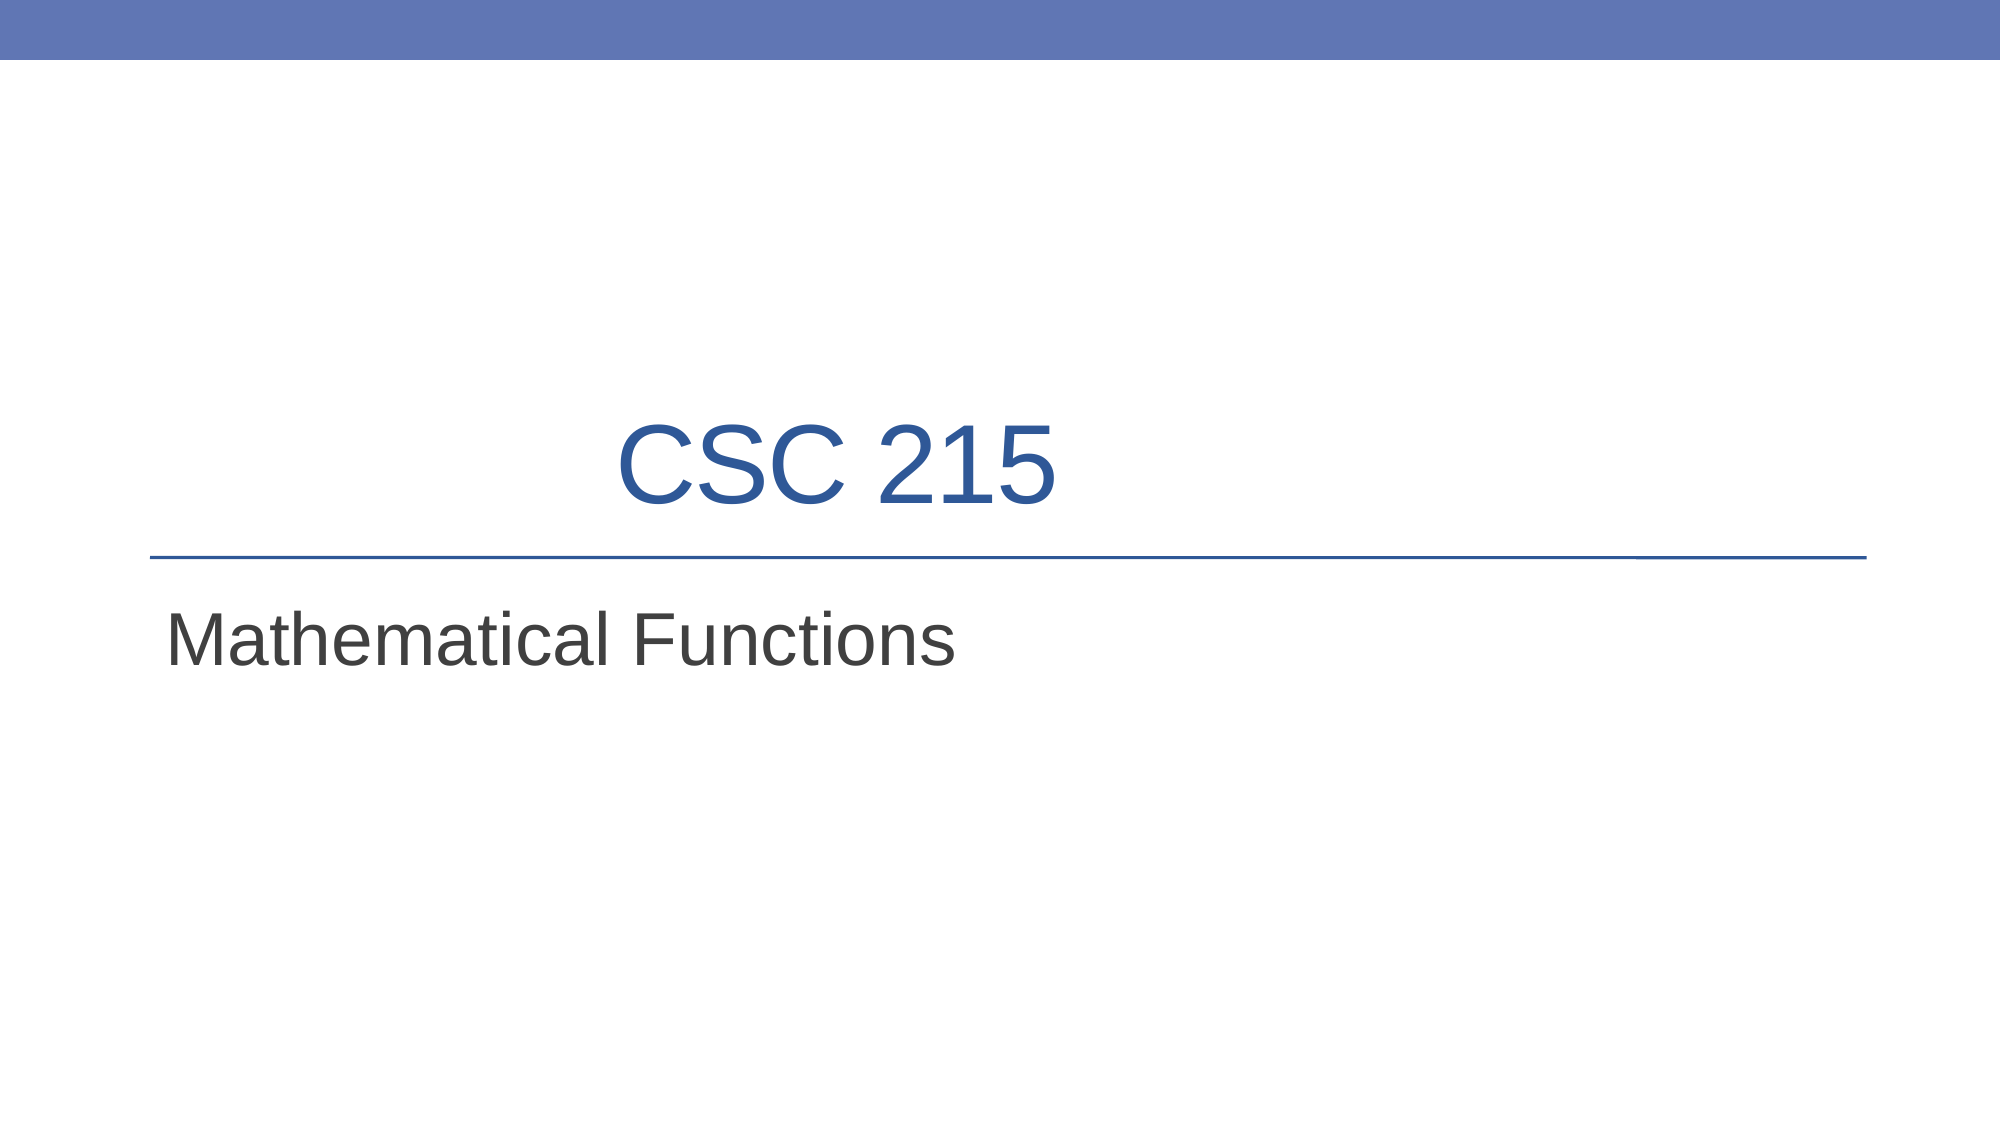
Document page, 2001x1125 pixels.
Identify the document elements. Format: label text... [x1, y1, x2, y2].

title CSC 215 [150, 224, 1867, 542]
subtitle Mathematical Functions [150, 575, 1550, 863]
